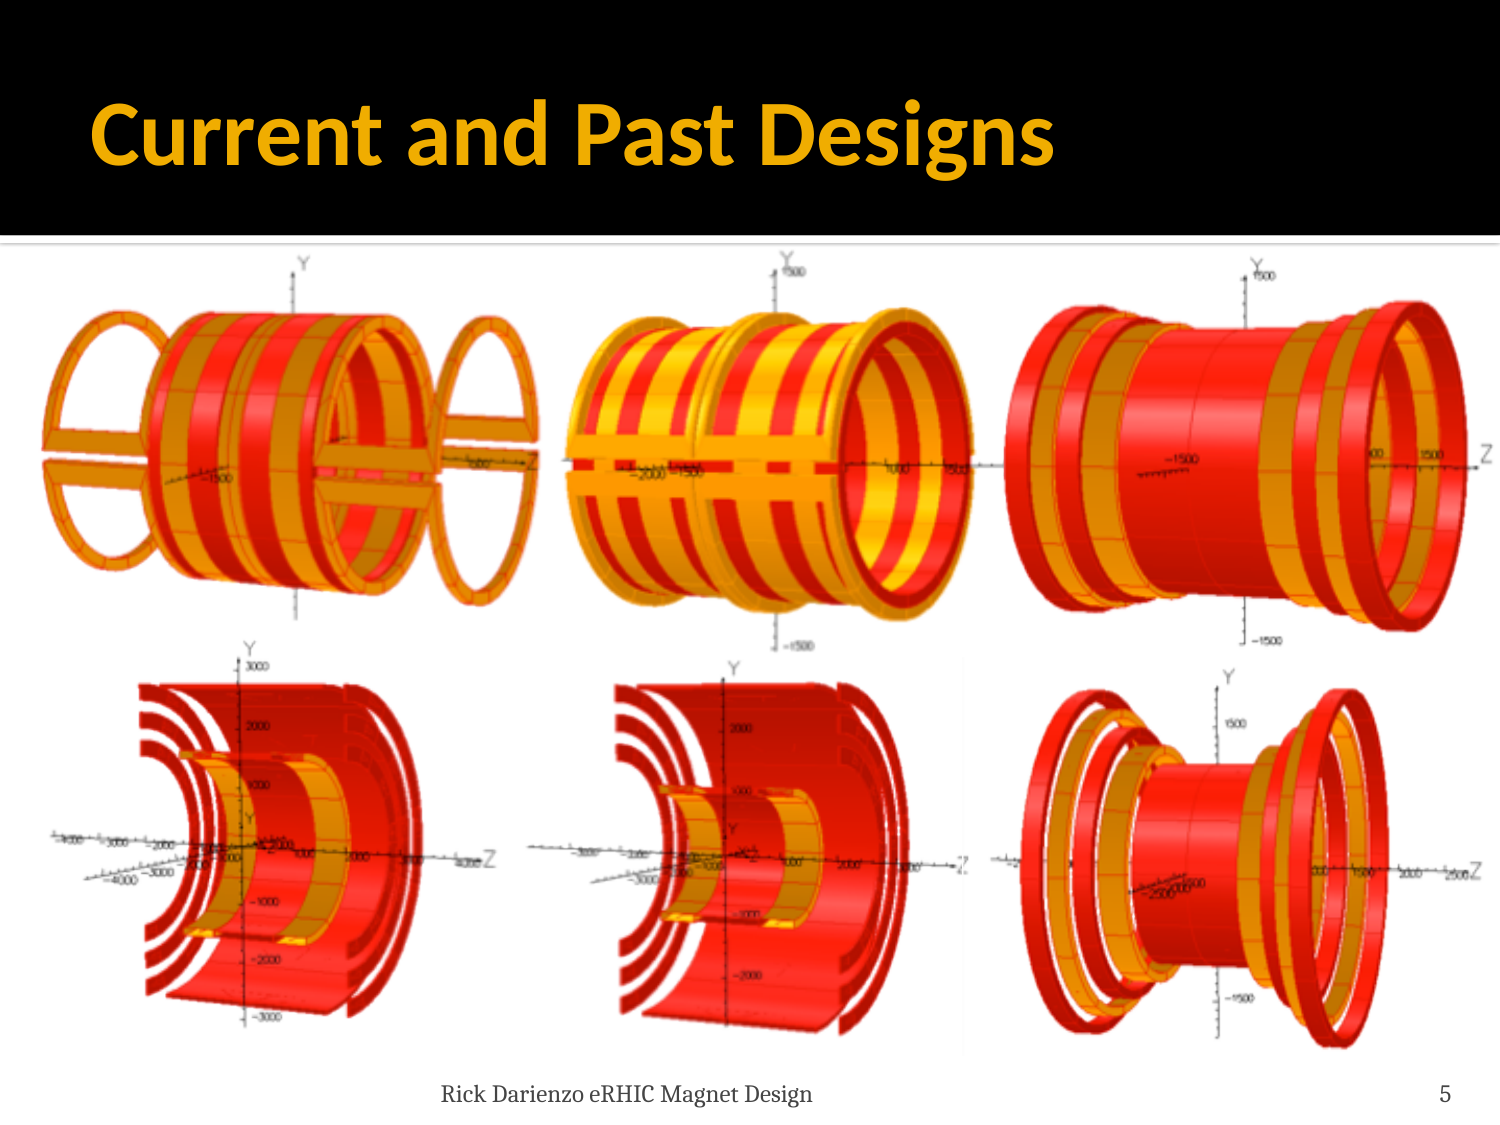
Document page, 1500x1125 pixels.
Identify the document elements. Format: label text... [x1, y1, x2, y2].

title Current and Past Designs [75, 24, 1425, 231]
picture [16, 235, 1500, 1056]
footer Rick Darienzo eRHIC Magnet Design [433, 1062, 1337, 1108]
slide_number 5 [1345, 1063, 1467, 1108]
